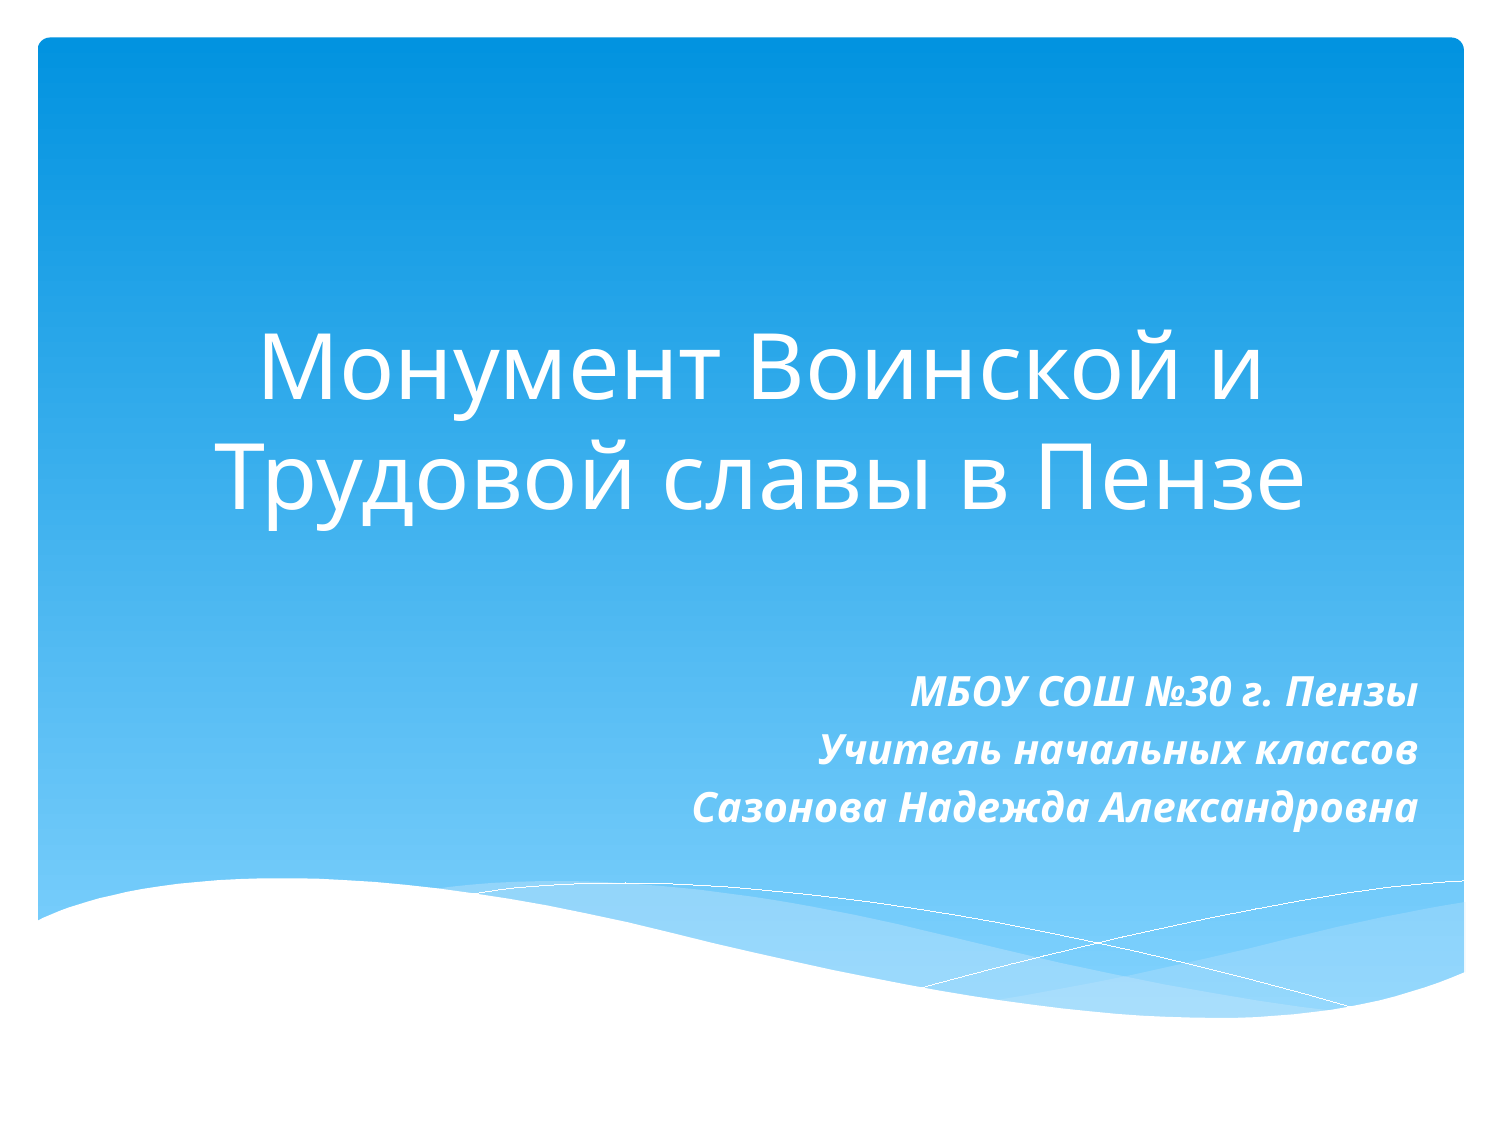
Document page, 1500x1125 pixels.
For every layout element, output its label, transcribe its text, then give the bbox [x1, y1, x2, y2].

subtitle МБОУ СОШ №30 г. Пензы Учитель начальных классов Сазонова Надежда Александровна [383, 656, 1434, 899]
title Монумент Воинской и Трудовой славы в Пензе [123, 243, 1399, 536]
